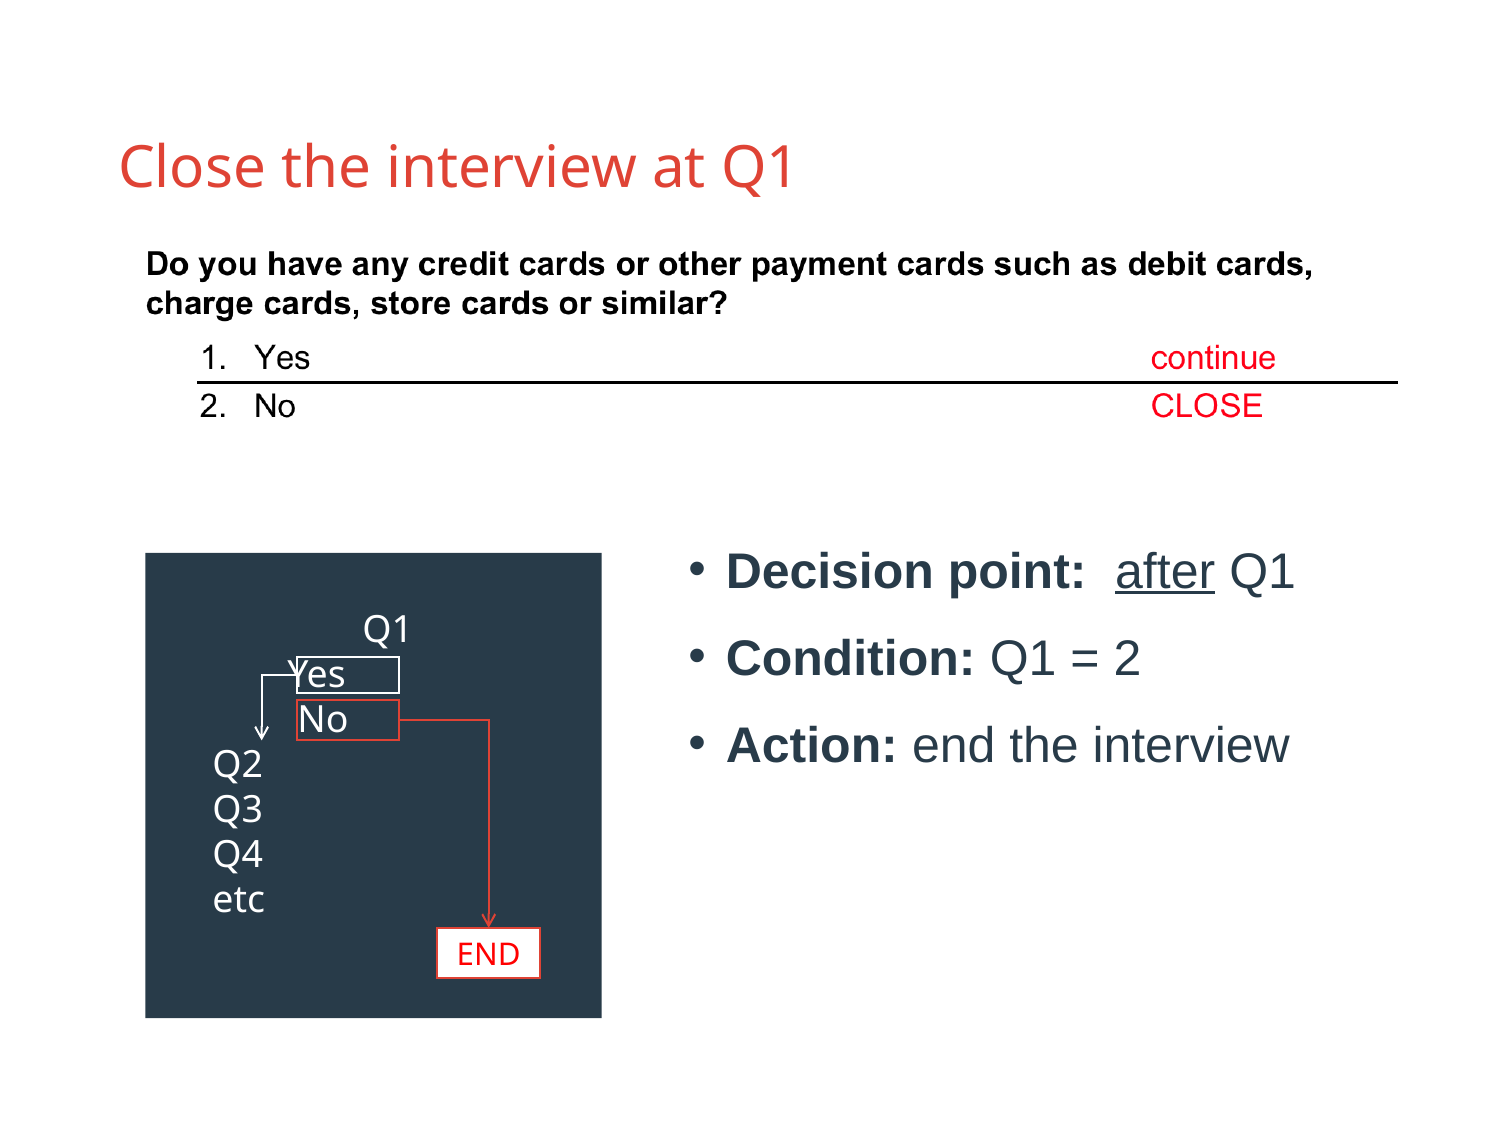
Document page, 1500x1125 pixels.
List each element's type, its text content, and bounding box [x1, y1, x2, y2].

list Decision point: after Q1 Condition: Q1 = 2 Action: end the interview [673, 525, 1382, 987]
text_box [145, 552, 602, 1019]
title Close the interview at Q1 [103, 59, 1397, 278]
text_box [145, 205, 1398, 453]
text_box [227, 597, 541, 978]
